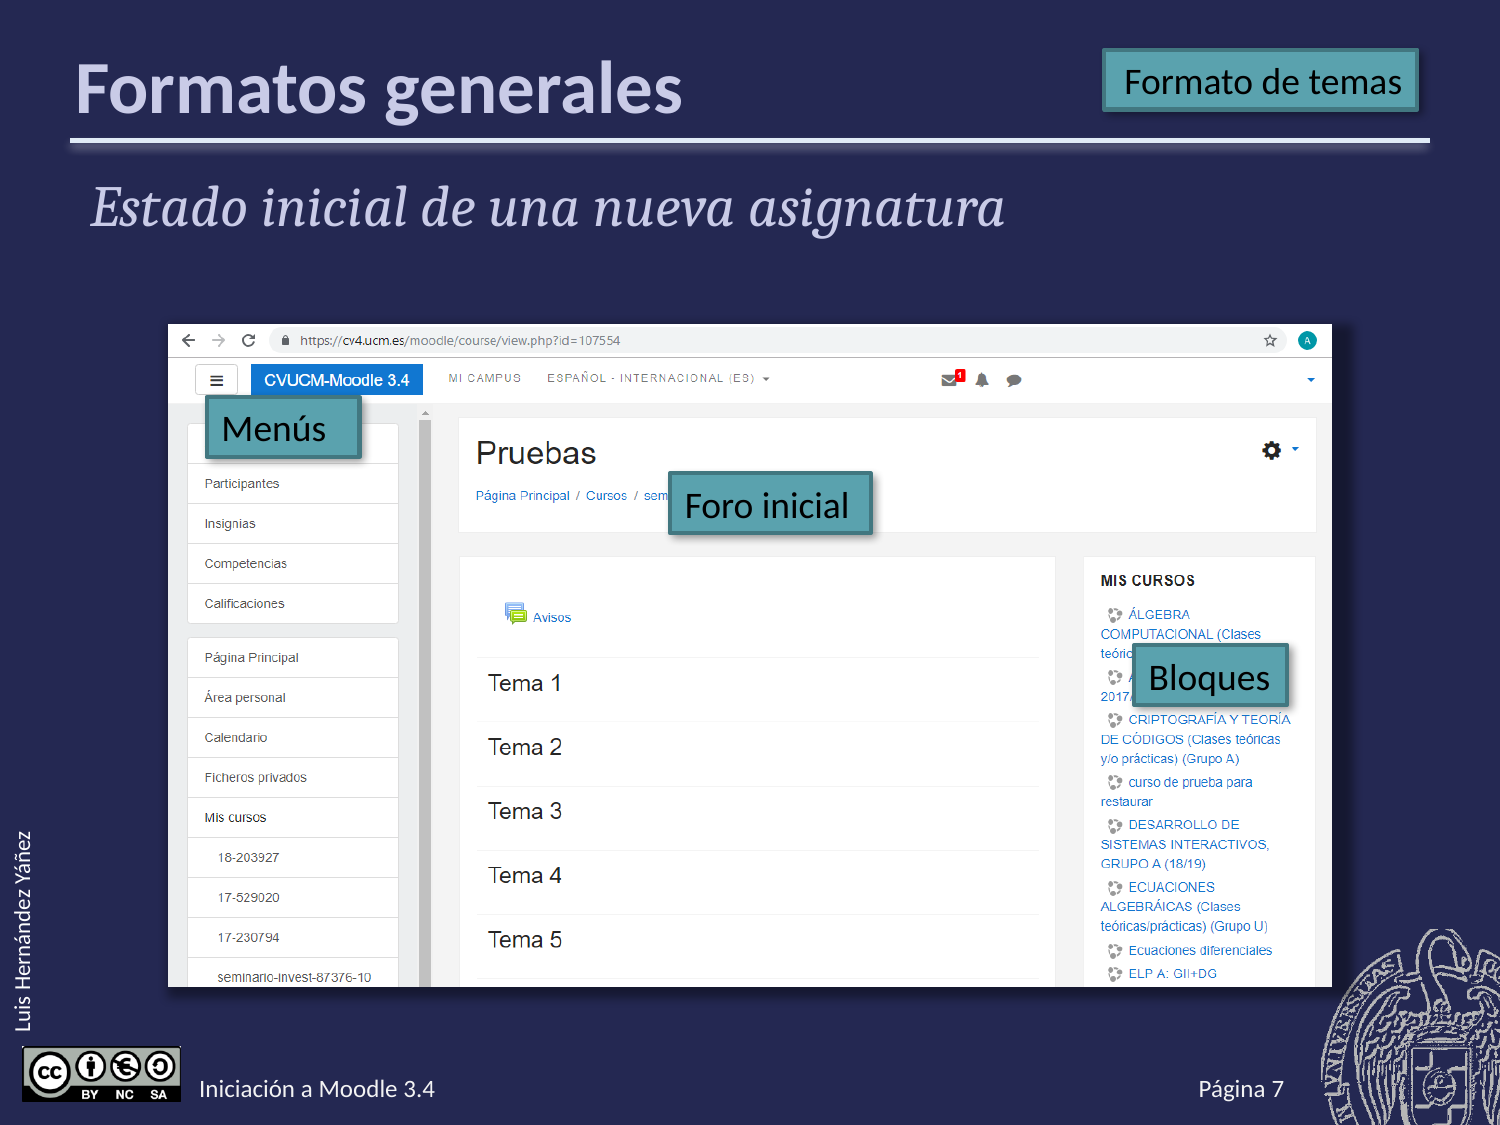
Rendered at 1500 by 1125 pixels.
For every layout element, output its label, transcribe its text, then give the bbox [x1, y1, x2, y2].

text_box ¿Ven los estudiantes el curso? [161, 325, 1337, 999]
footer Iniciación a Moodle 3.4 [199, 1042, 1114, 1103]
slide_number Página 6 [1136, 1042, 1285, 1103]
picture [22, 1046, 181, 1102]
text_box Formato de temas [1102, 48, 1419, 112]
title Formatos generales [75, 46, 1425, 129]
list Estado inicial de una nueva asignatura [75, 160, 1425, 1000]
picture [168, 324, 1332, 988]
picture [1321, 929, 1500, 1125]
